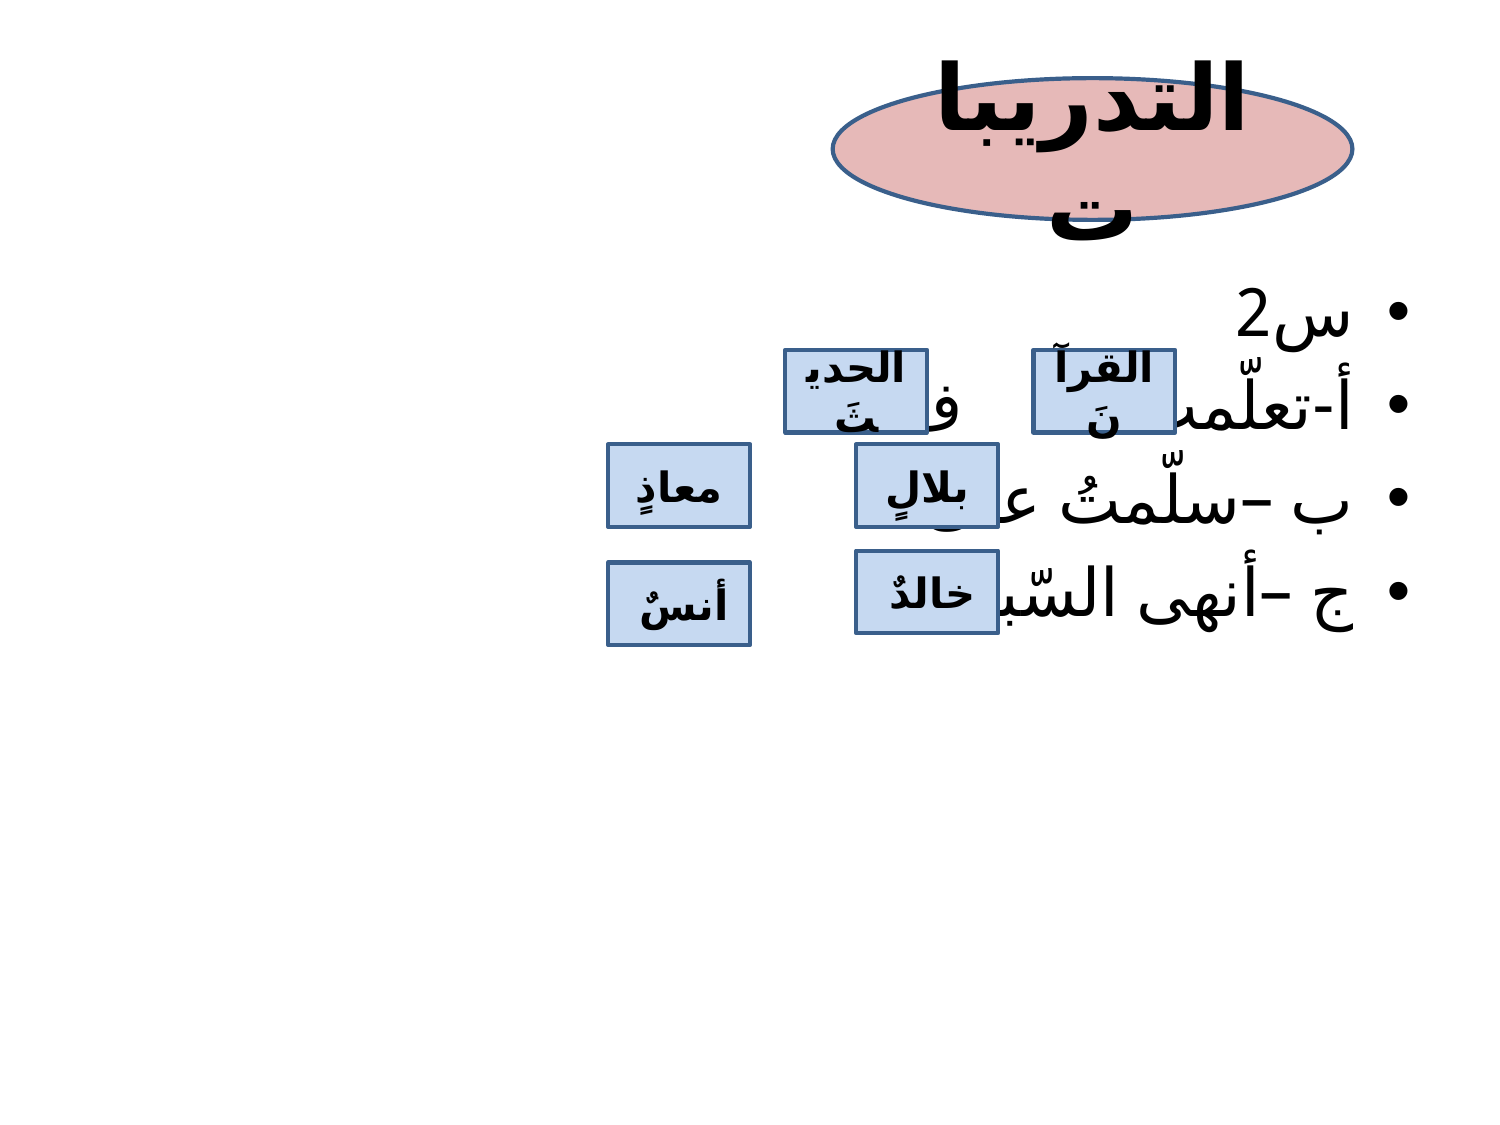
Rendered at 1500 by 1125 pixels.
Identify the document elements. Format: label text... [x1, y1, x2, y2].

text_box بلالٍ [854, 442, 1000, 529]
text_box معاذٍ [606, 442, 752, 529]
text_box أنسٌ [606, 560, 752, 647]
text_box خالدٌ [854, 549, 1000, 635]
list س2 أ-تعلّمتُ ف ب –سلّمتُ على . ف ج –أنهى السّباقَ ف [75, 262, 1425, 1005]
text_box القرآنَ [1031, 348, 1177, 435]
text_box التدريبات [830, 76, 1355, 222]
text_box الحديثَ [783, 348, 929, 435]
